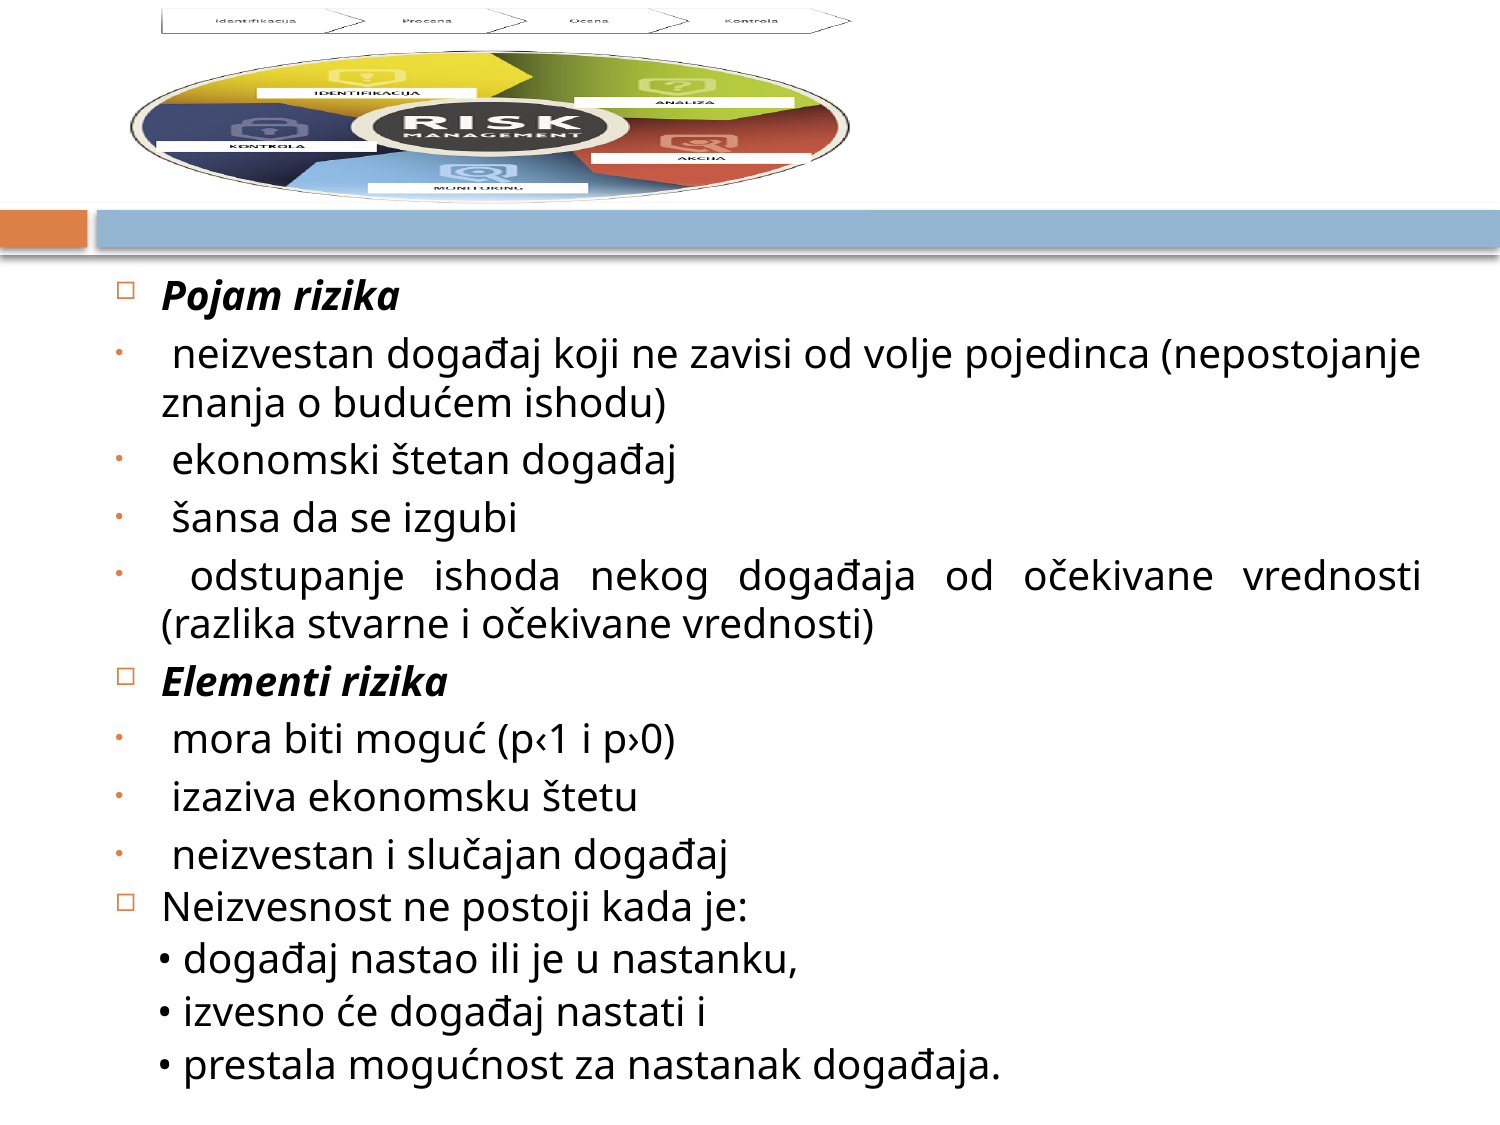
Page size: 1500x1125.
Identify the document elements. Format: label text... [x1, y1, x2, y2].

picture [99, 0, 888, 213]
list Pojam rizika neizvestan događaj koji ne zavisi od volje pojedinca (nepostojanje znanja o budućem ishodu) ekonomski štetan događaj šansa da se izgubi odstupanje ishoda nekog događaja od očekivane vrednosti (razlika stvarne i očekivane vrednosti) Elementi rizika mora biti moguć (p‹1 i p›0) izaziva ekonomsku štetu neizvestan i slučajan događaj Neizvesnost ne postoji kada je: • događaj nastao ili je u nastanku, • izvesno će događaj nastati i • prestala mogućnost za nastanak događaja. [100, 262, 1438, 1100]
